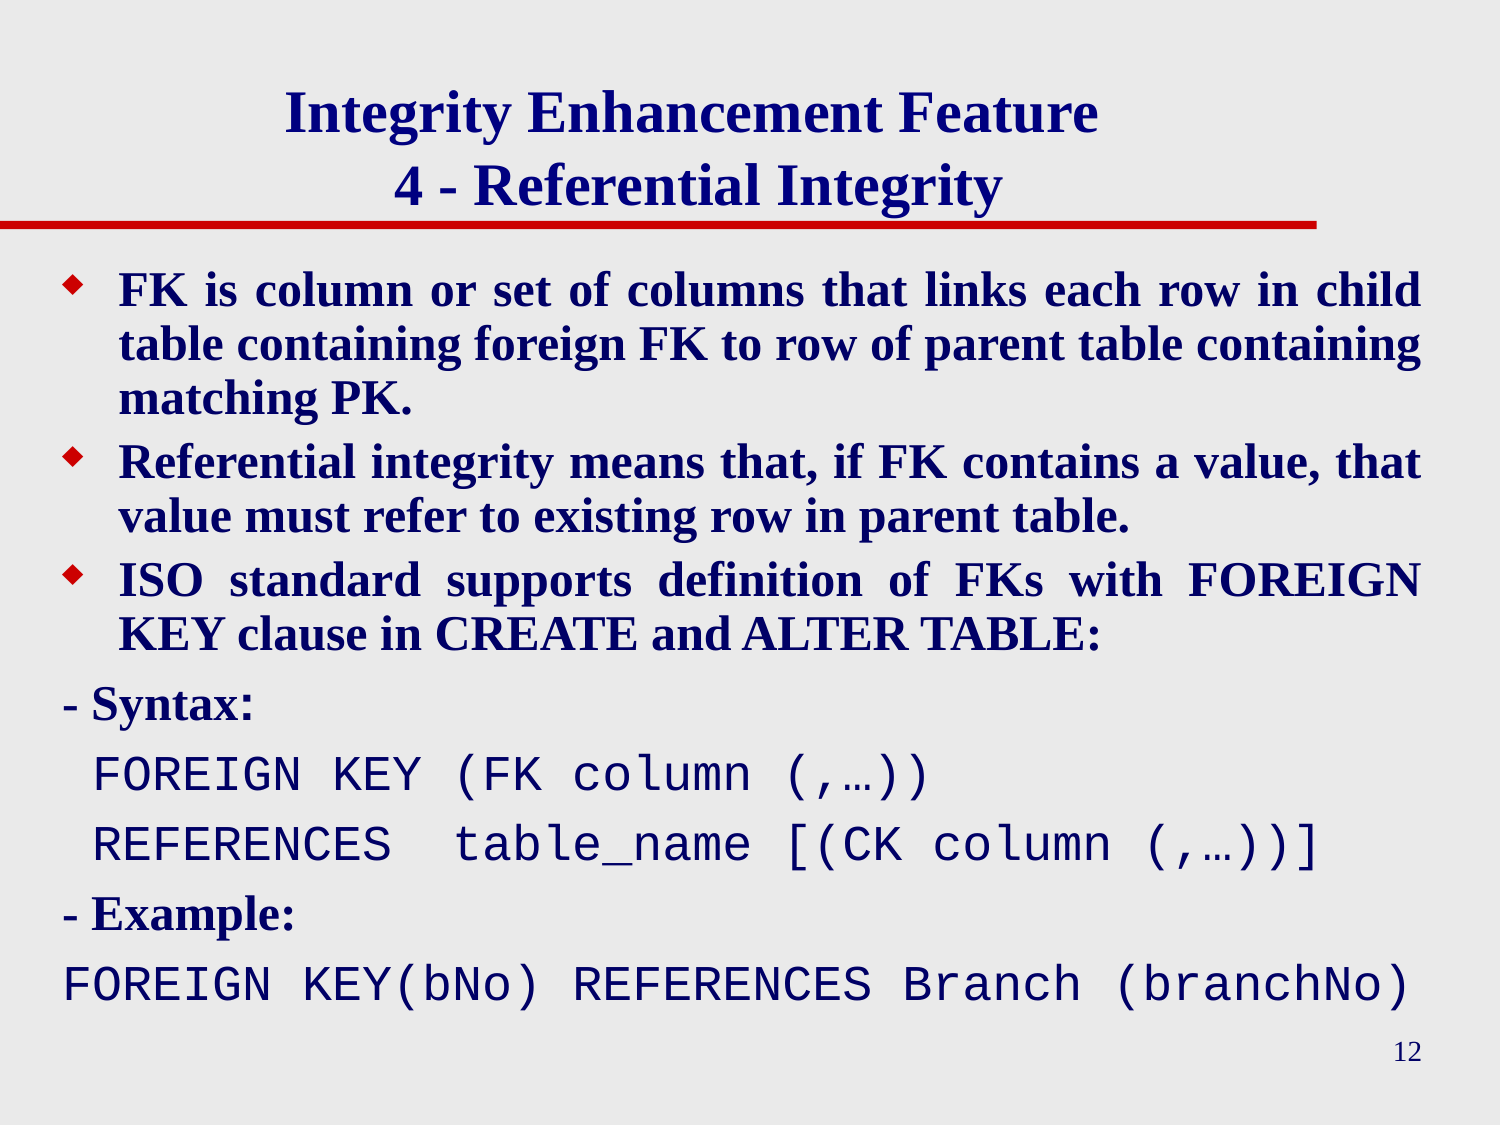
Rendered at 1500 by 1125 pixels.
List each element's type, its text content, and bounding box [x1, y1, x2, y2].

slide_number 12 [1124, 1012, 1438, 1088]
title Integrity Enhancement Feature 4 - Referential Integrity [62, 43, 1338, 226]
list FK is column or set of columns that links each row in child table containing foreign FK to row of parent table containing matching PK. Referential integrity means that, if FK contains a value, that value must refer to existing row in parent table. ISO standard supports definition of FKs with FOREIGN KEY clause in CREATE and ALTER TABLE: - Syntax: FOREIGN KEY (FK column (,…)) REFERENCES table_name [(CK column (,…))] - Example: FOREIGN KEY(bNo) REFERENCES Branch (branchNo) [46, 255, 1438, 938]
